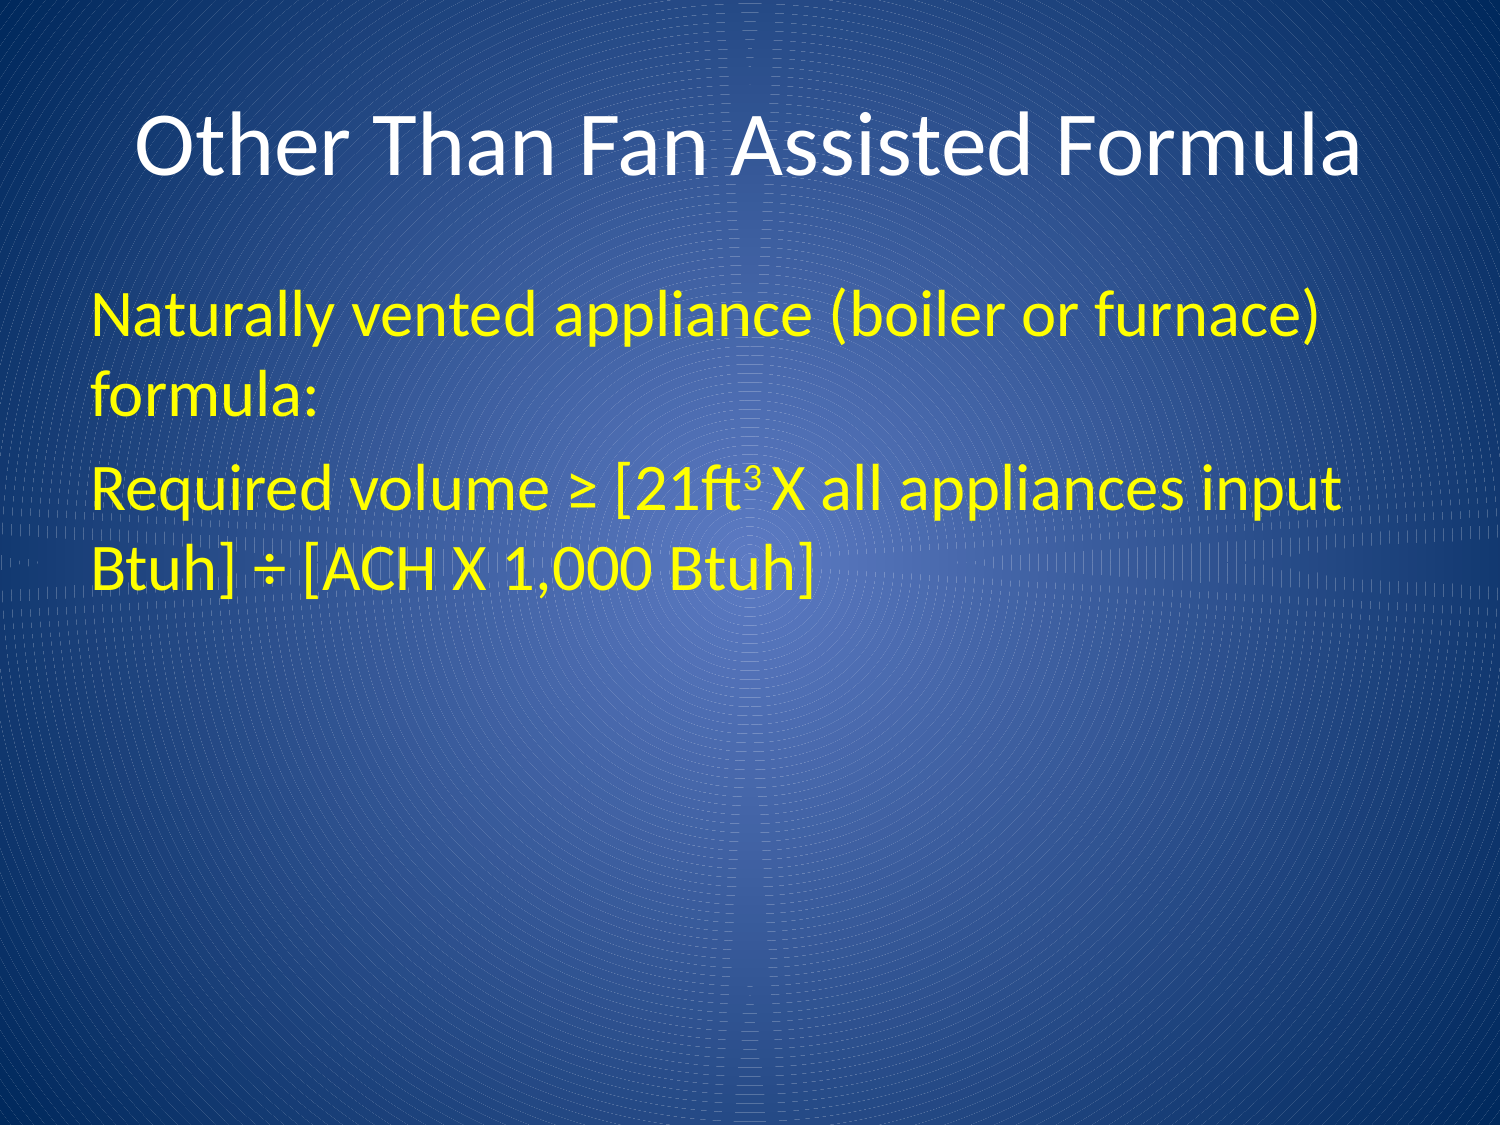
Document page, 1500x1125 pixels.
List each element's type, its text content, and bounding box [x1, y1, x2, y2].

title Other Than Fan Assisted Formula [75, 45, 1425, 233]
list Naturally vented appliance (boiler or furnace) formula: Required volume ≥ [21ft3 X all appliances input Btuh] ÷ [ACH X 1,000 Btuh] [75, 262, 1425, 1005]
